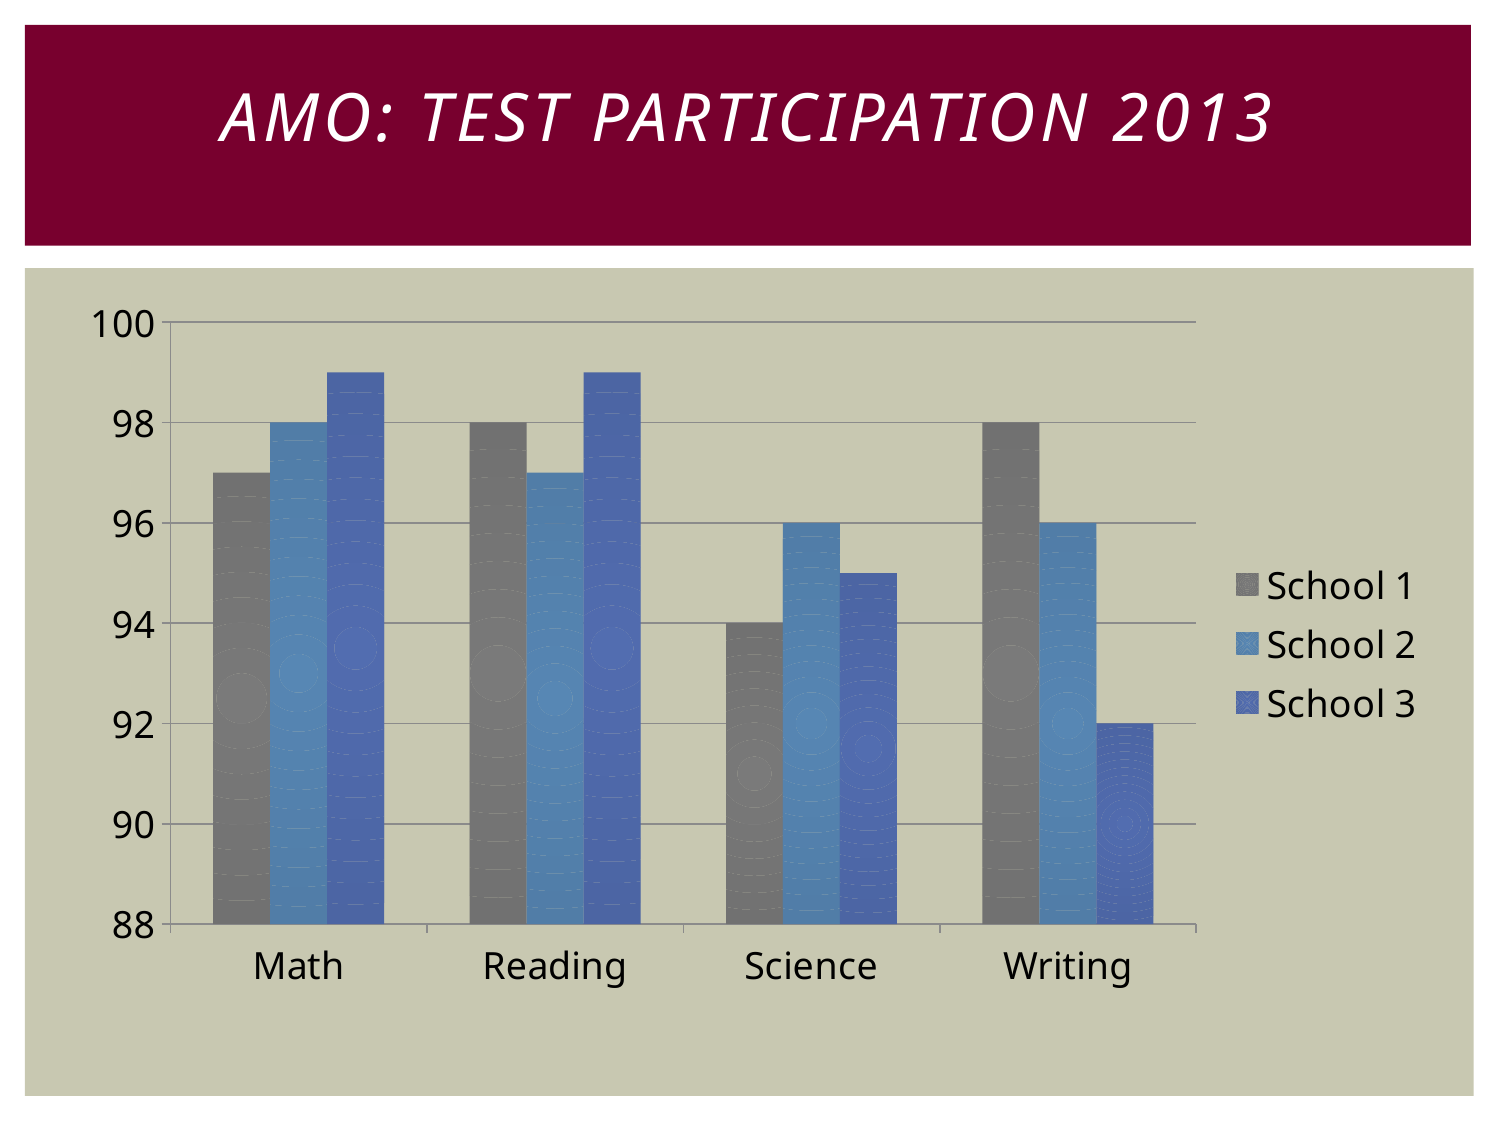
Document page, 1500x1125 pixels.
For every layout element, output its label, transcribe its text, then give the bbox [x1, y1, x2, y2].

chart [62, 281, 1442, 1006]
title AMO: test participation 2013 [62, 58, 1438, 232]
